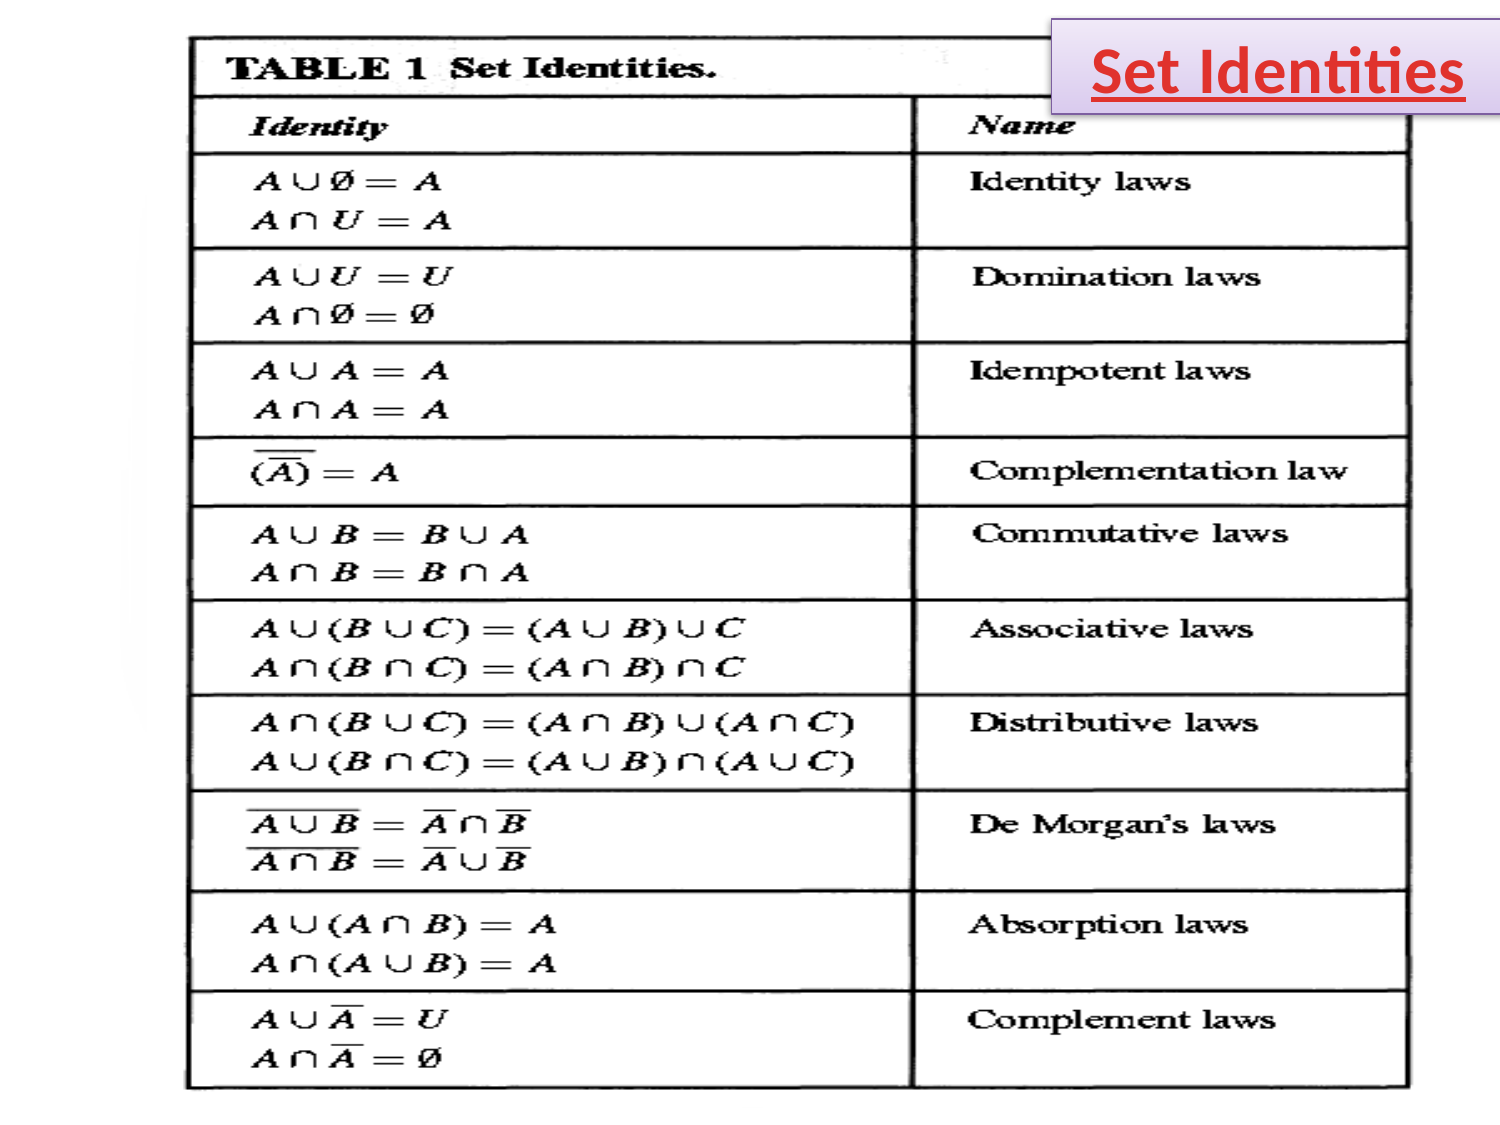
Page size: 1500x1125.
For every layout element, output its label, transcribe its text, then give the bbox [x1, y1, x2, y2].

picture [147, 17, 1436, 1108]
text_box Set Identities [1438, 18, 1500, 115]
